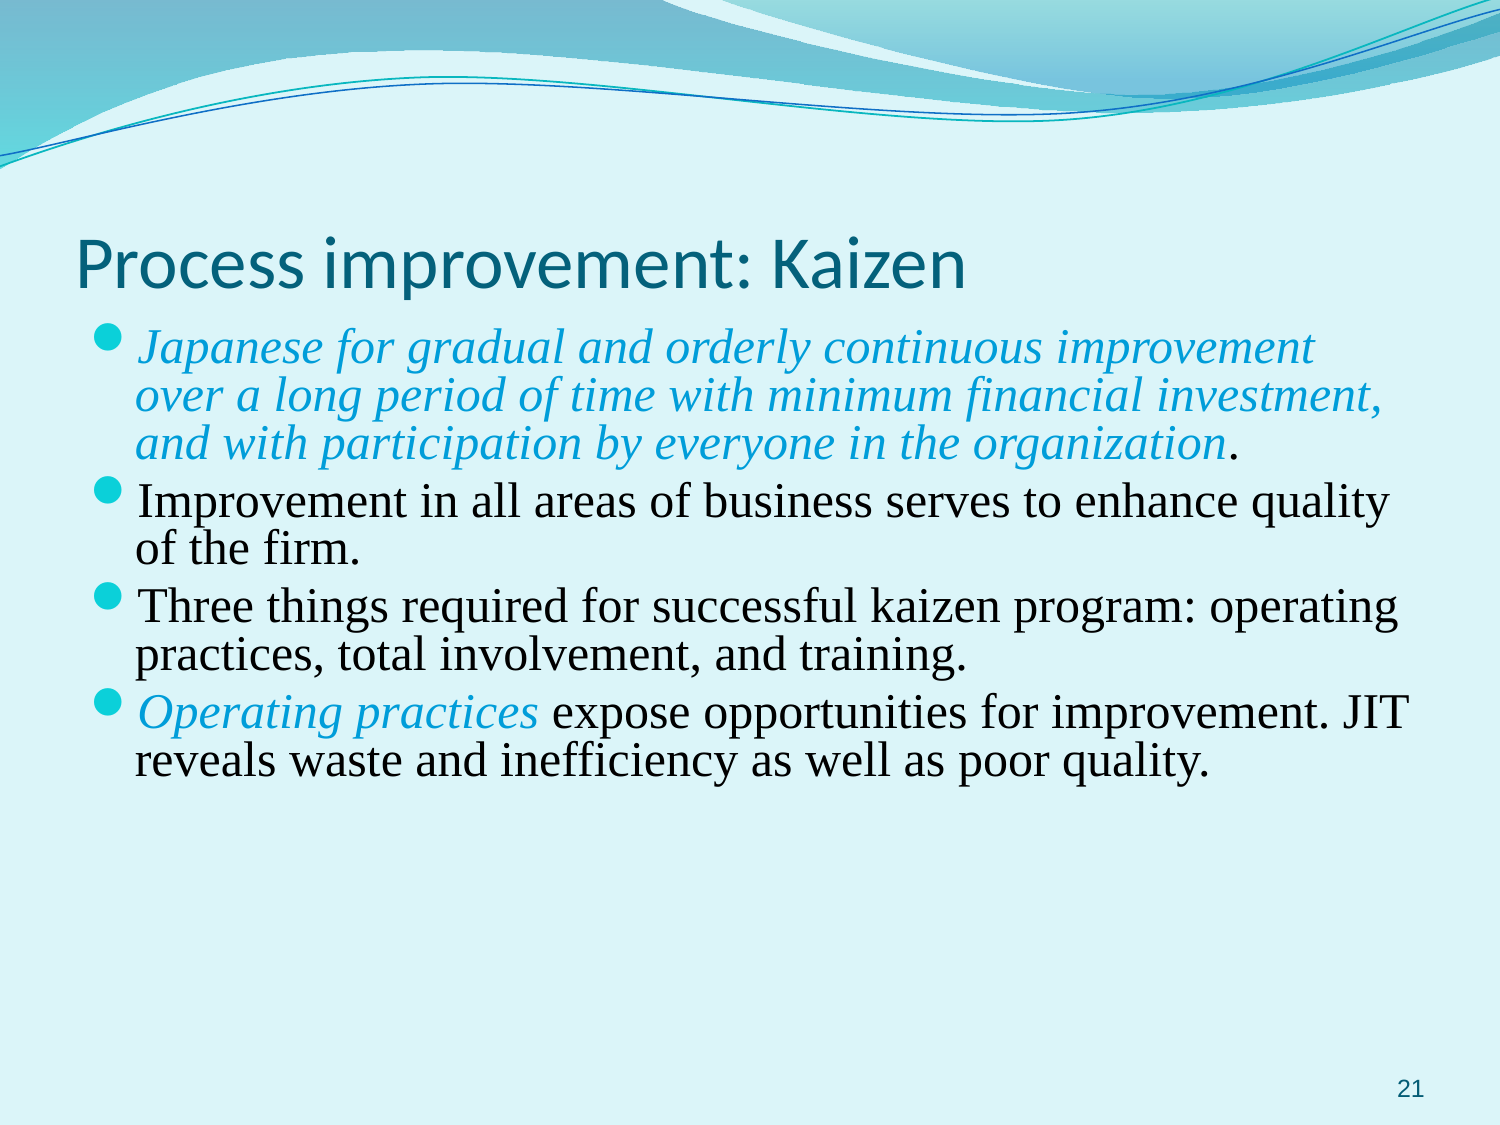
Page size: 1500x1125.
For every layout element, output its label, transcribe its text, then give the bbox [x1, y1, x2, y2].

title Process improvement: Kaizen [74, 115, 1426, 304]
list Japanese for gradual and orderly continuous improvement over a long period of time with minimum financial investment, and with participation by everyone in the organization. Improvement in all areas of business serves to enhance quality of the firm. Three things required for successful kaizen program: operating practices, total involvement, and training. Operating practices expose opportunities for improvement. JIT reveals waste and inefficiency as well as poor quality. [74, 317, 1426, 1038]
slide_number 21 [1299, 1042, 1425, 1103]
